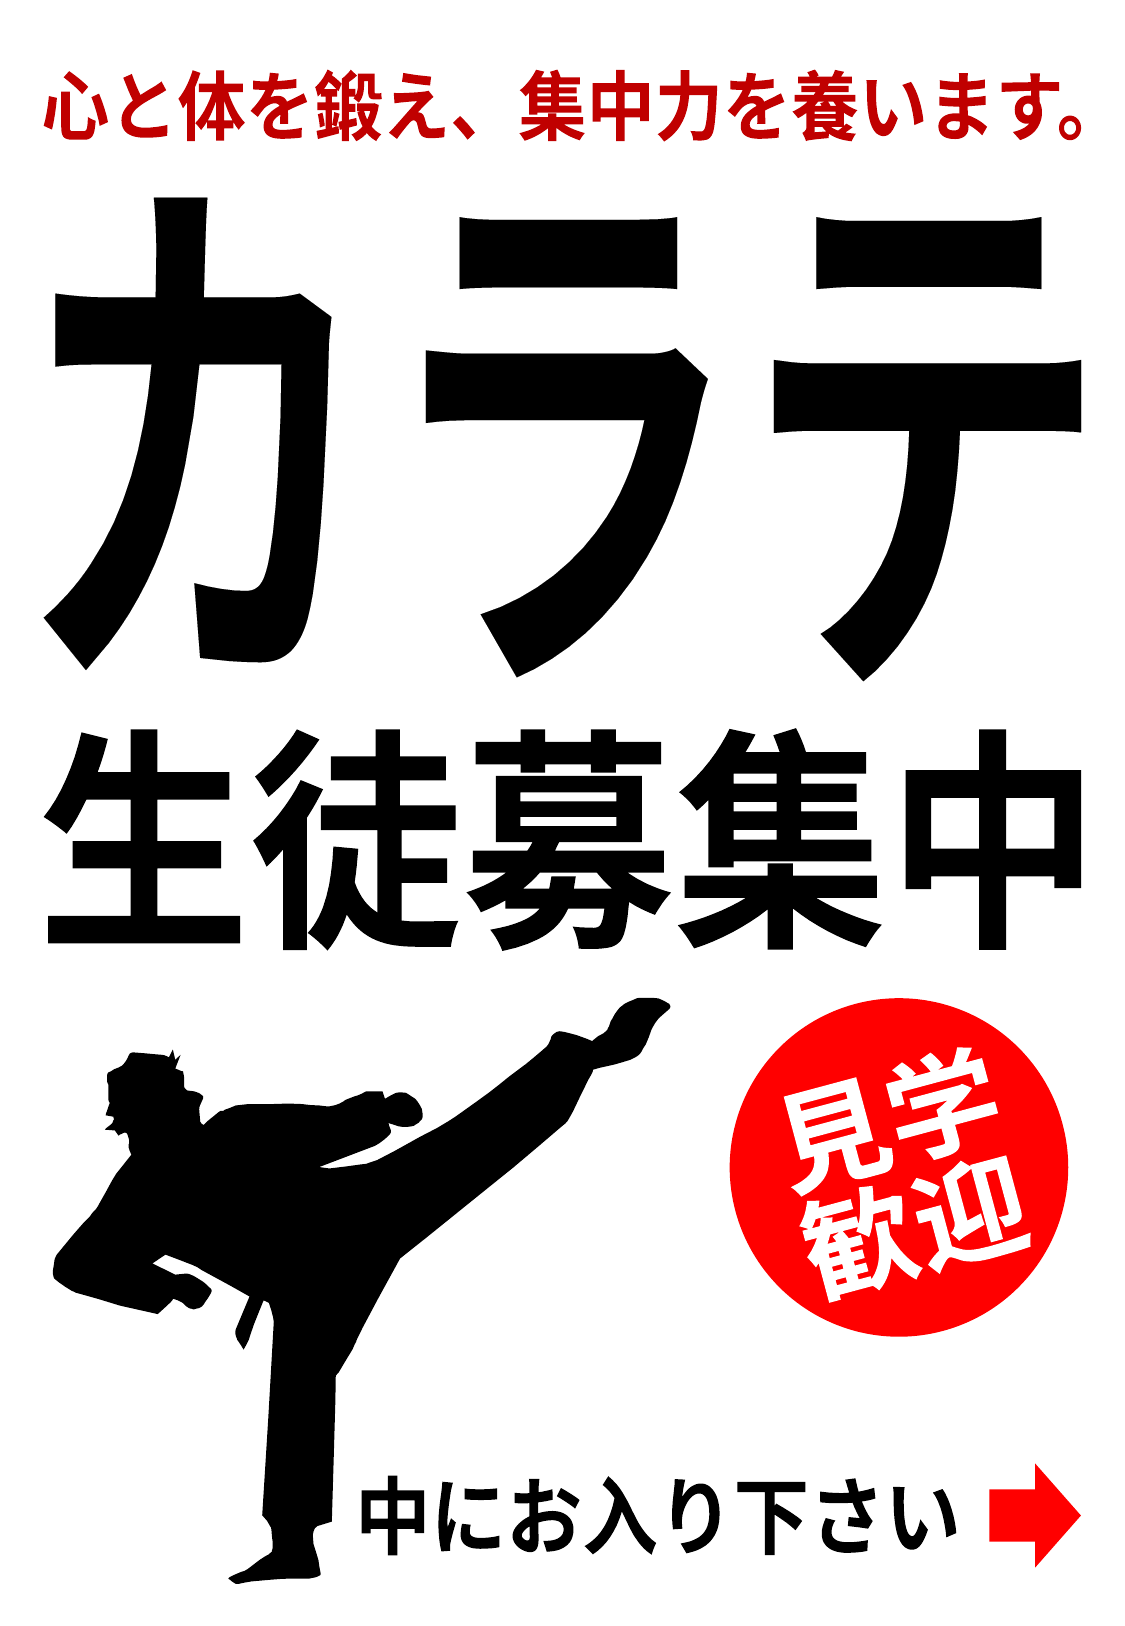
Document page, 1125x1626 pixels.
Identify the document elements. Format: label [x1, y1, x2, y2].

text_box [52, 997, 671, 1584]
text_box [729, 997, 1069, 1337]
text_box [989, 1463, 1081, 1568]
